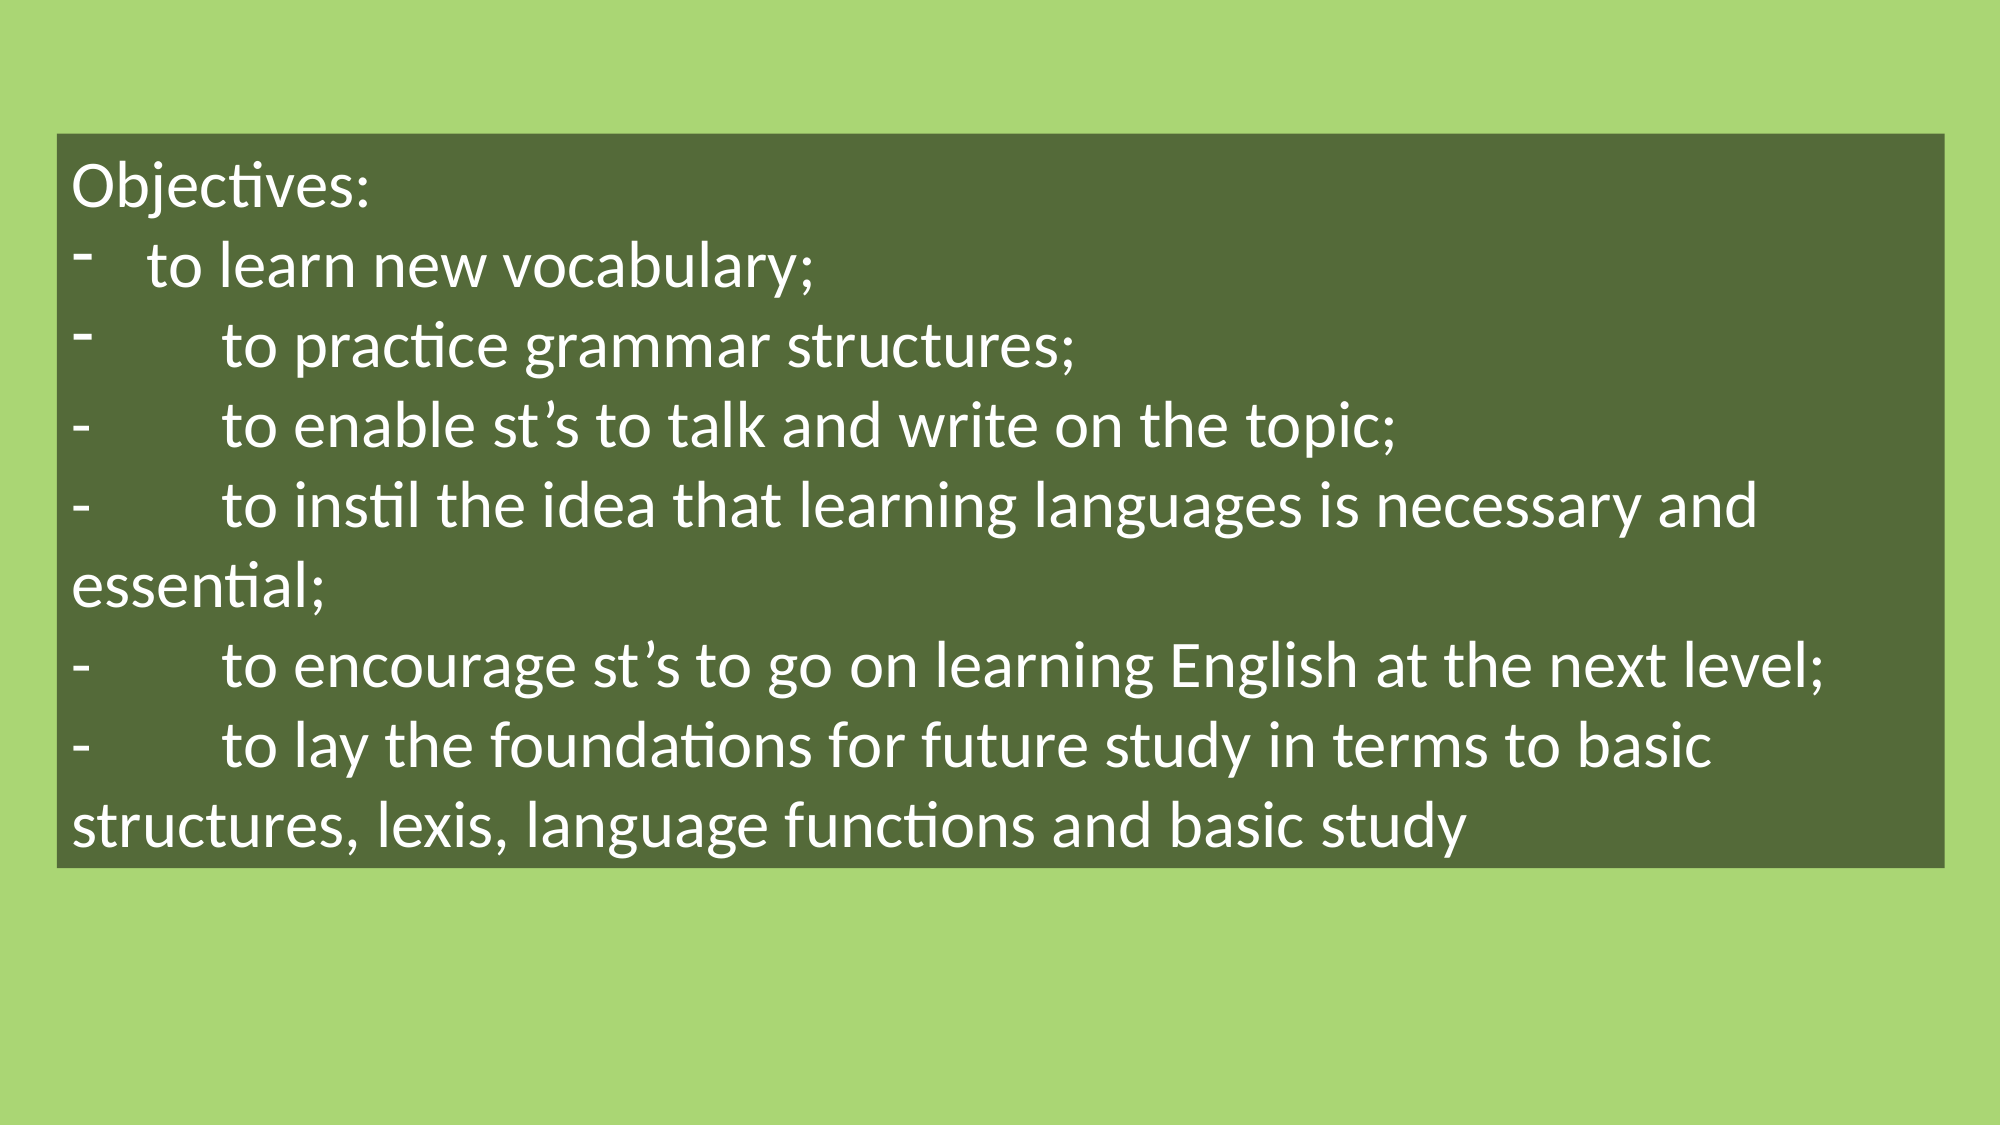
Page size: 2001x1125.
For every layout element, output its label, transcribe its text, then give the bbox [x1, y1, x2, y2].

text_box Objectives: to learn new vocabulary; to practice grammar structures; - to enable st’s to talk and write on the topic; - to instil the idea that learning languages is necessary and essential; - to encourage st’s to go on learning English at the next level; - to lay the foundations for future study in terms to basic structures, lexis, language functions and basic study [56, 133, 1945, 869]
